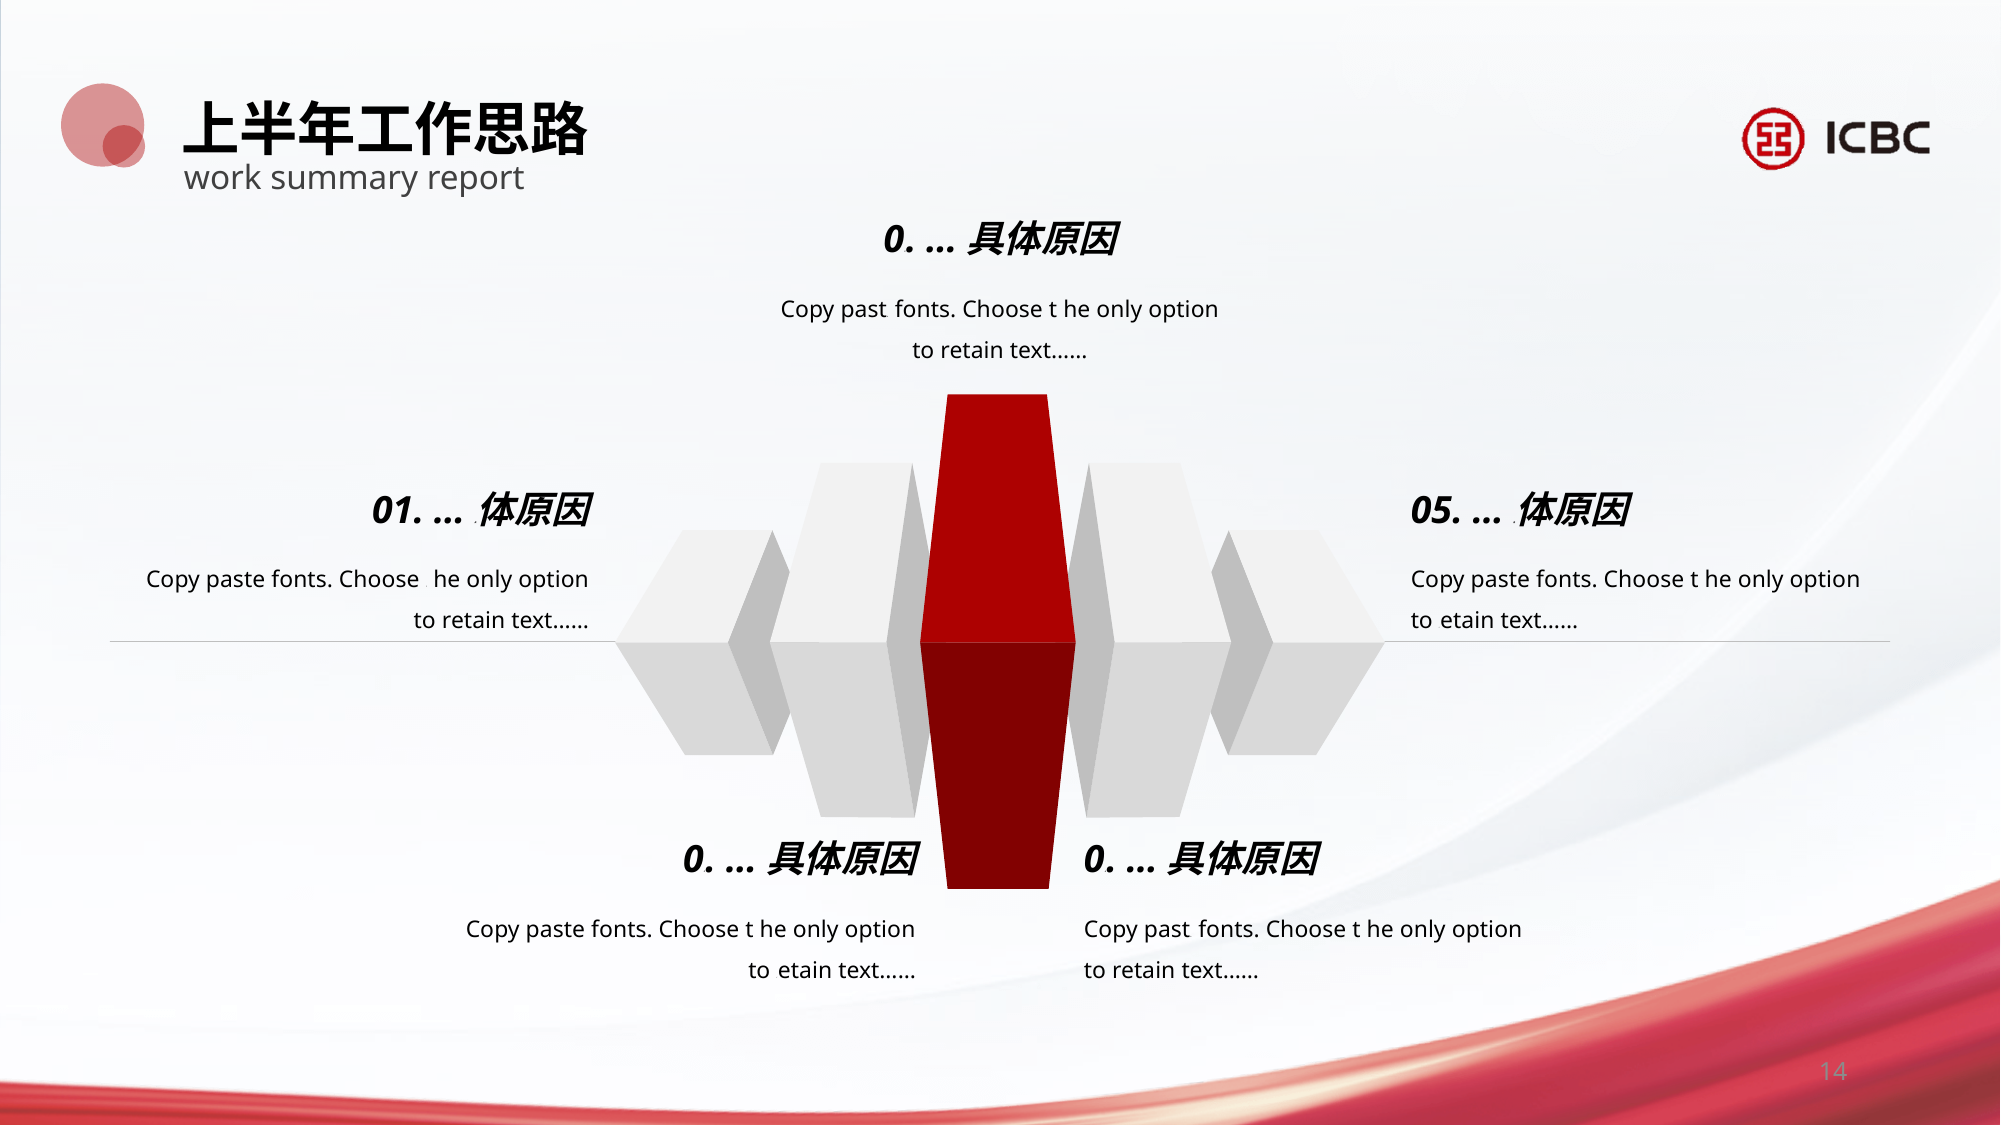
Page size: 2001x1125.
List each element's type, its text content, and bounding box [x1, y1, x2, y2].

text_box [1, 0, 2000, 952]
picture [0, 0, 2001, 1125]
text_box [61, 83, 146, 168]
text_box work summary report [169, 148, 541, 202]
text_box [109, 202, 1890, 992]
text_box 上半年工作思路 [166, 84, 709, 170]
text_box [1645, 70, 2000, 177]
